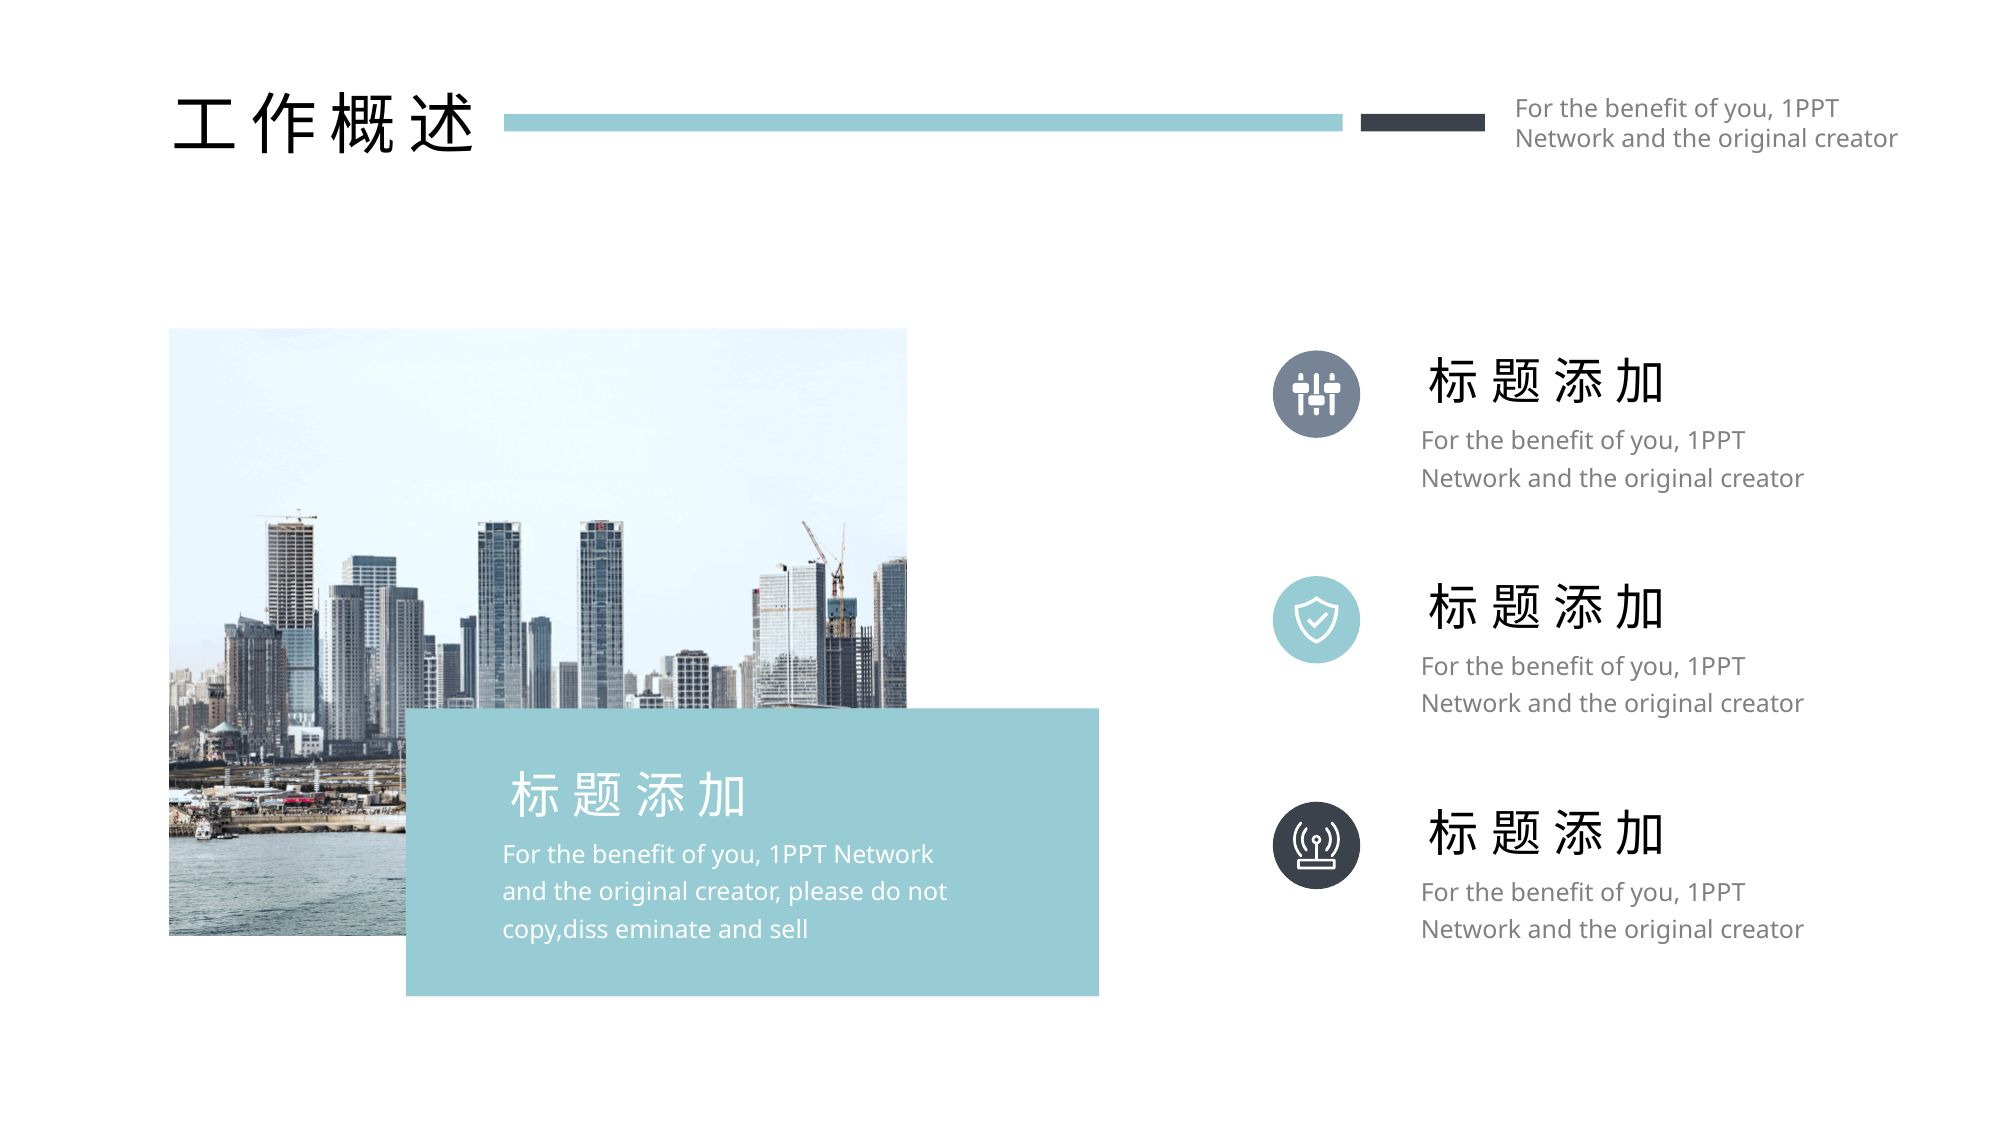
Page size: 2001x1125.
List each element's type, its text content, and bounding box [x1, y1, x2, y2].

text_box [1360, 113, 1486, 132]
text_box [1272, 350, 1361, 438]
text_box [487, 755, 998, 953]
text_box For the benefit of you, 1PPT Network and the original creator [1500, 84, 1940, 160]
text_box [1405, 568, 1841, 727]
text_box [1405, 793, 1841, 953]
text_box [1272, 576, 1361, 664]
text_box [1272, 801, 1361, 890]
text_box 工作概述 [156, 74, 491, 170]
text_box [405, 707, 1100, 997]
picture [169, 328, 907, 936]
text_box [1405, 342, 1841, 501]
text_box [503, 113, 1344, 132]
